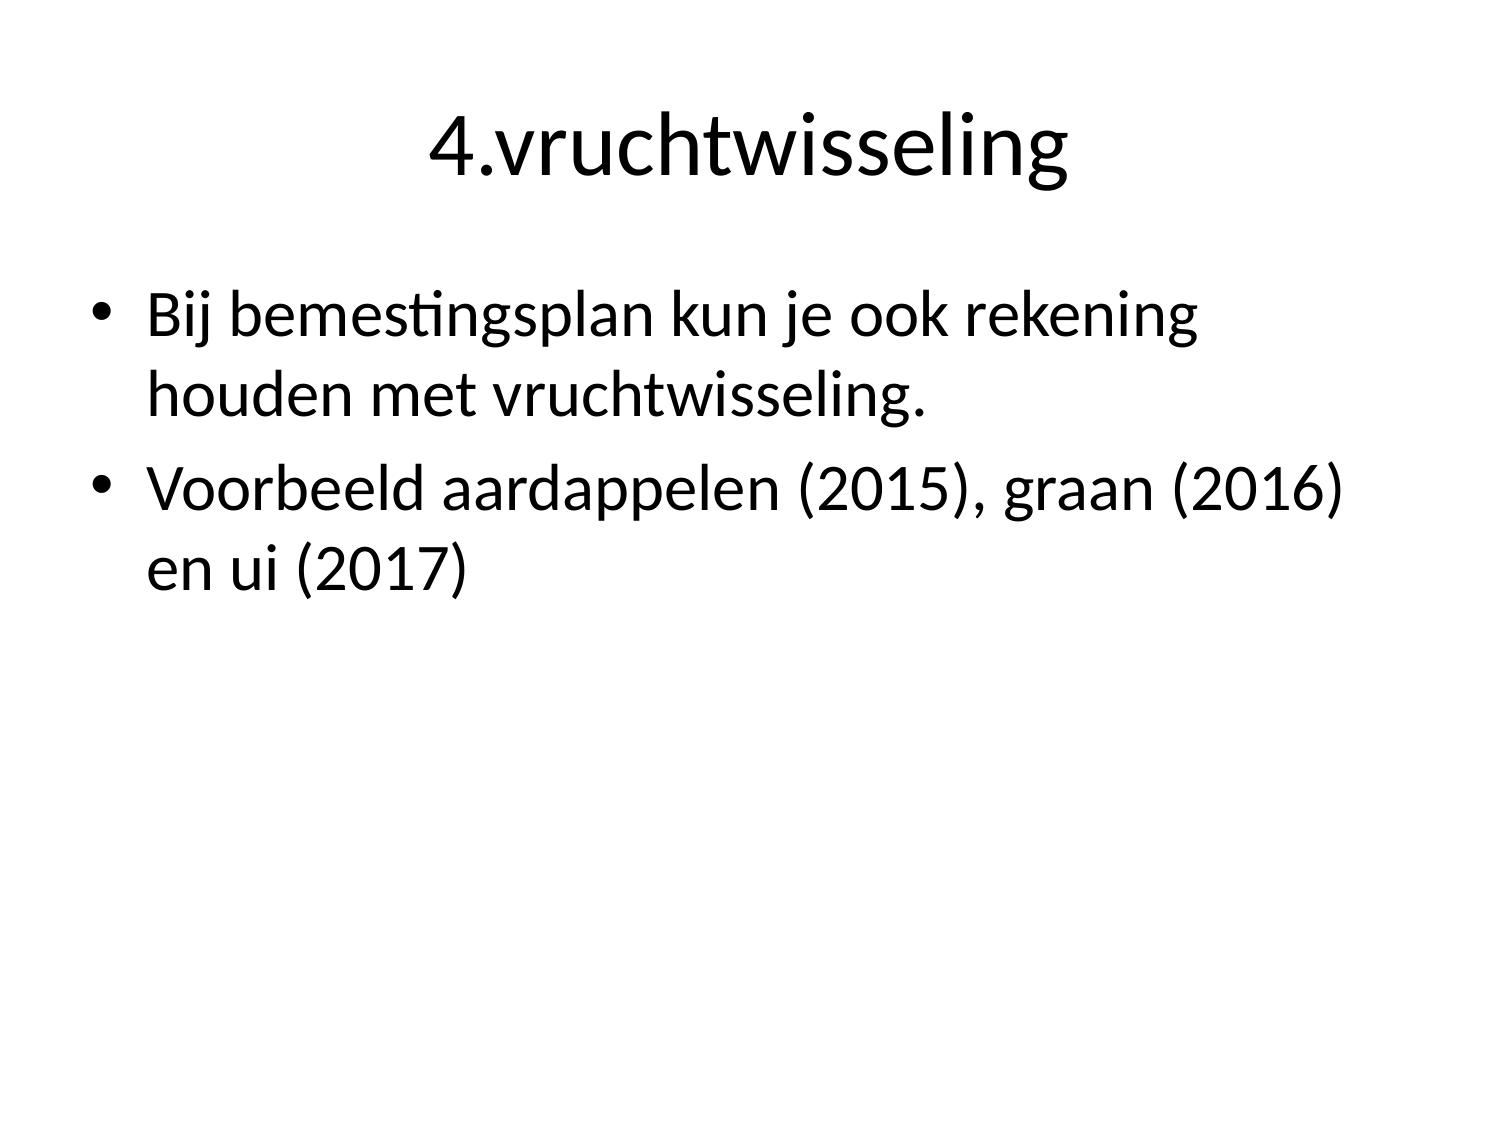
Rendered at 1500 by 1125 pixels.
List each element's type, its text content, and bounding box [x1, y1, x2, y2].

list Bij bemestingsplan kun je ook rekening houden met vruchtwisseling. Voorbeeld aardappelen (2015), graan (2016) en ui (2017) [75, 262, 1425, 1005]
title 4.vruchtwisseling [75, 45, 1425, 233]
